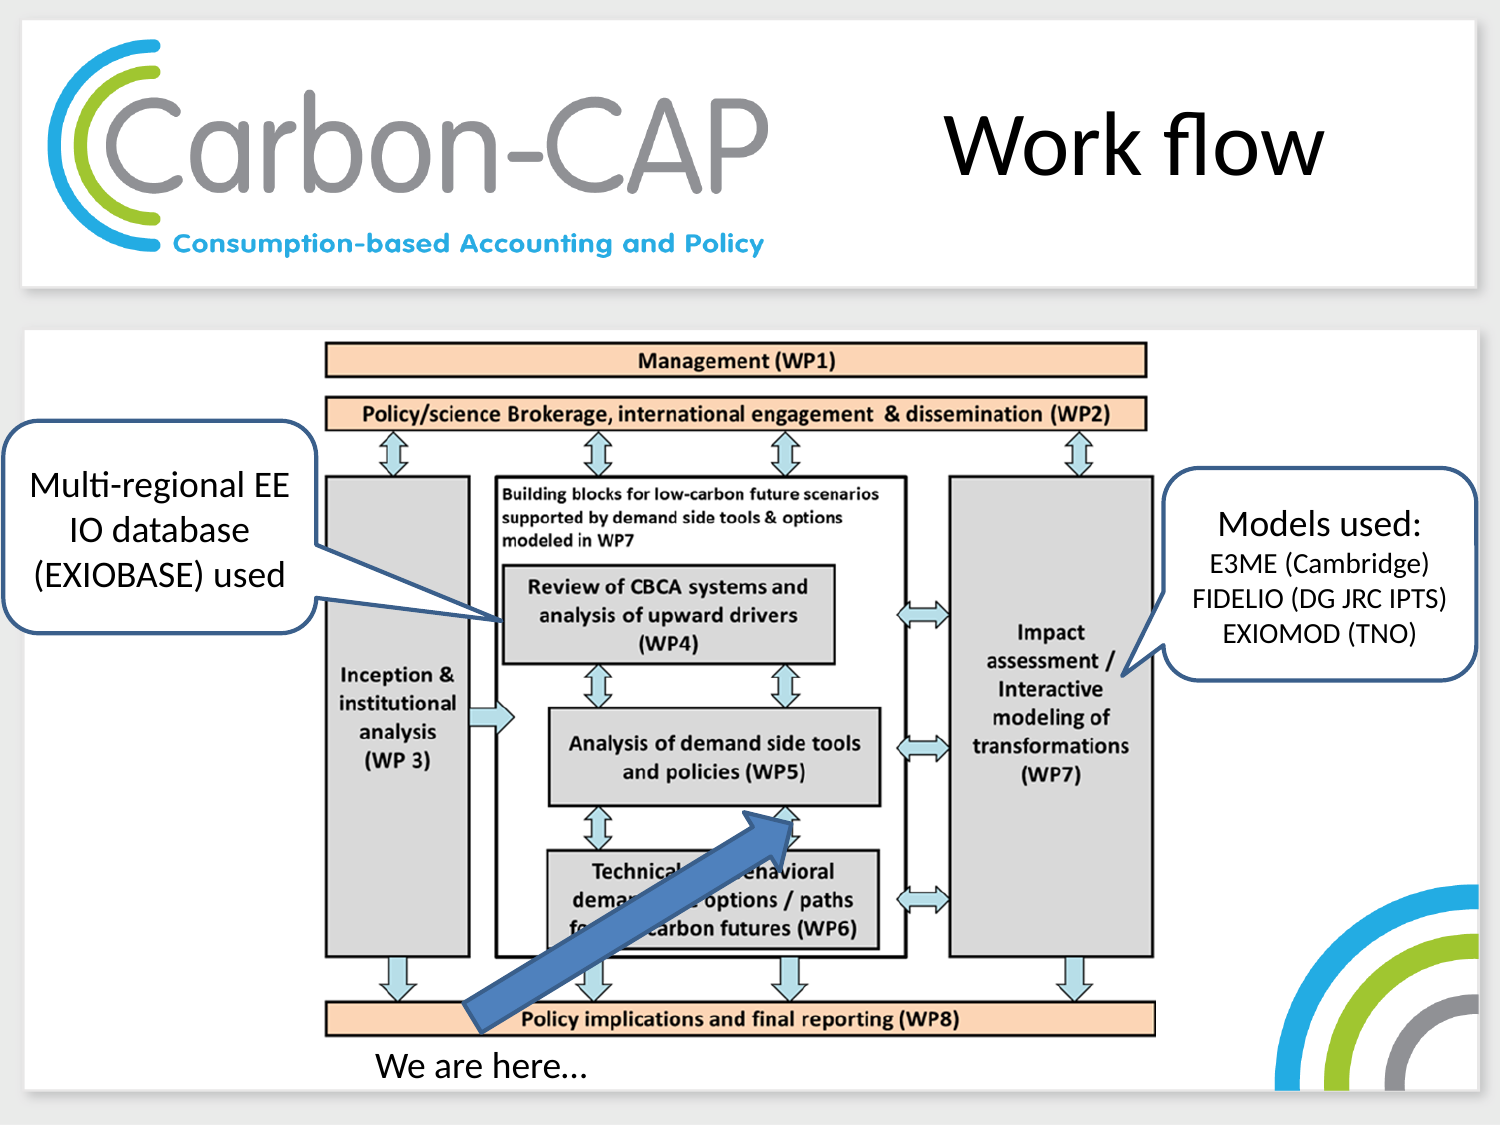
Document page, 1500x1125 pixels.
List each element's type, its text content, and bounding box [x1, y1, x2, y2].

text_box Models used: E3ME (Cambridge) FIDELIO (DG JRC IPTS) EXIOMOD (TNO) [1160, 465, 1479, 683]
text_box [359, 885, 819, 1095]
picture [0, 0, 1500, 1125]
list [324, 337, 1156, 1048]
text_box Multi-regional EE IO database (EXIOBASE) used [1, 418, 319, 636]
title Work flow [844, 45, 1425, 233]
